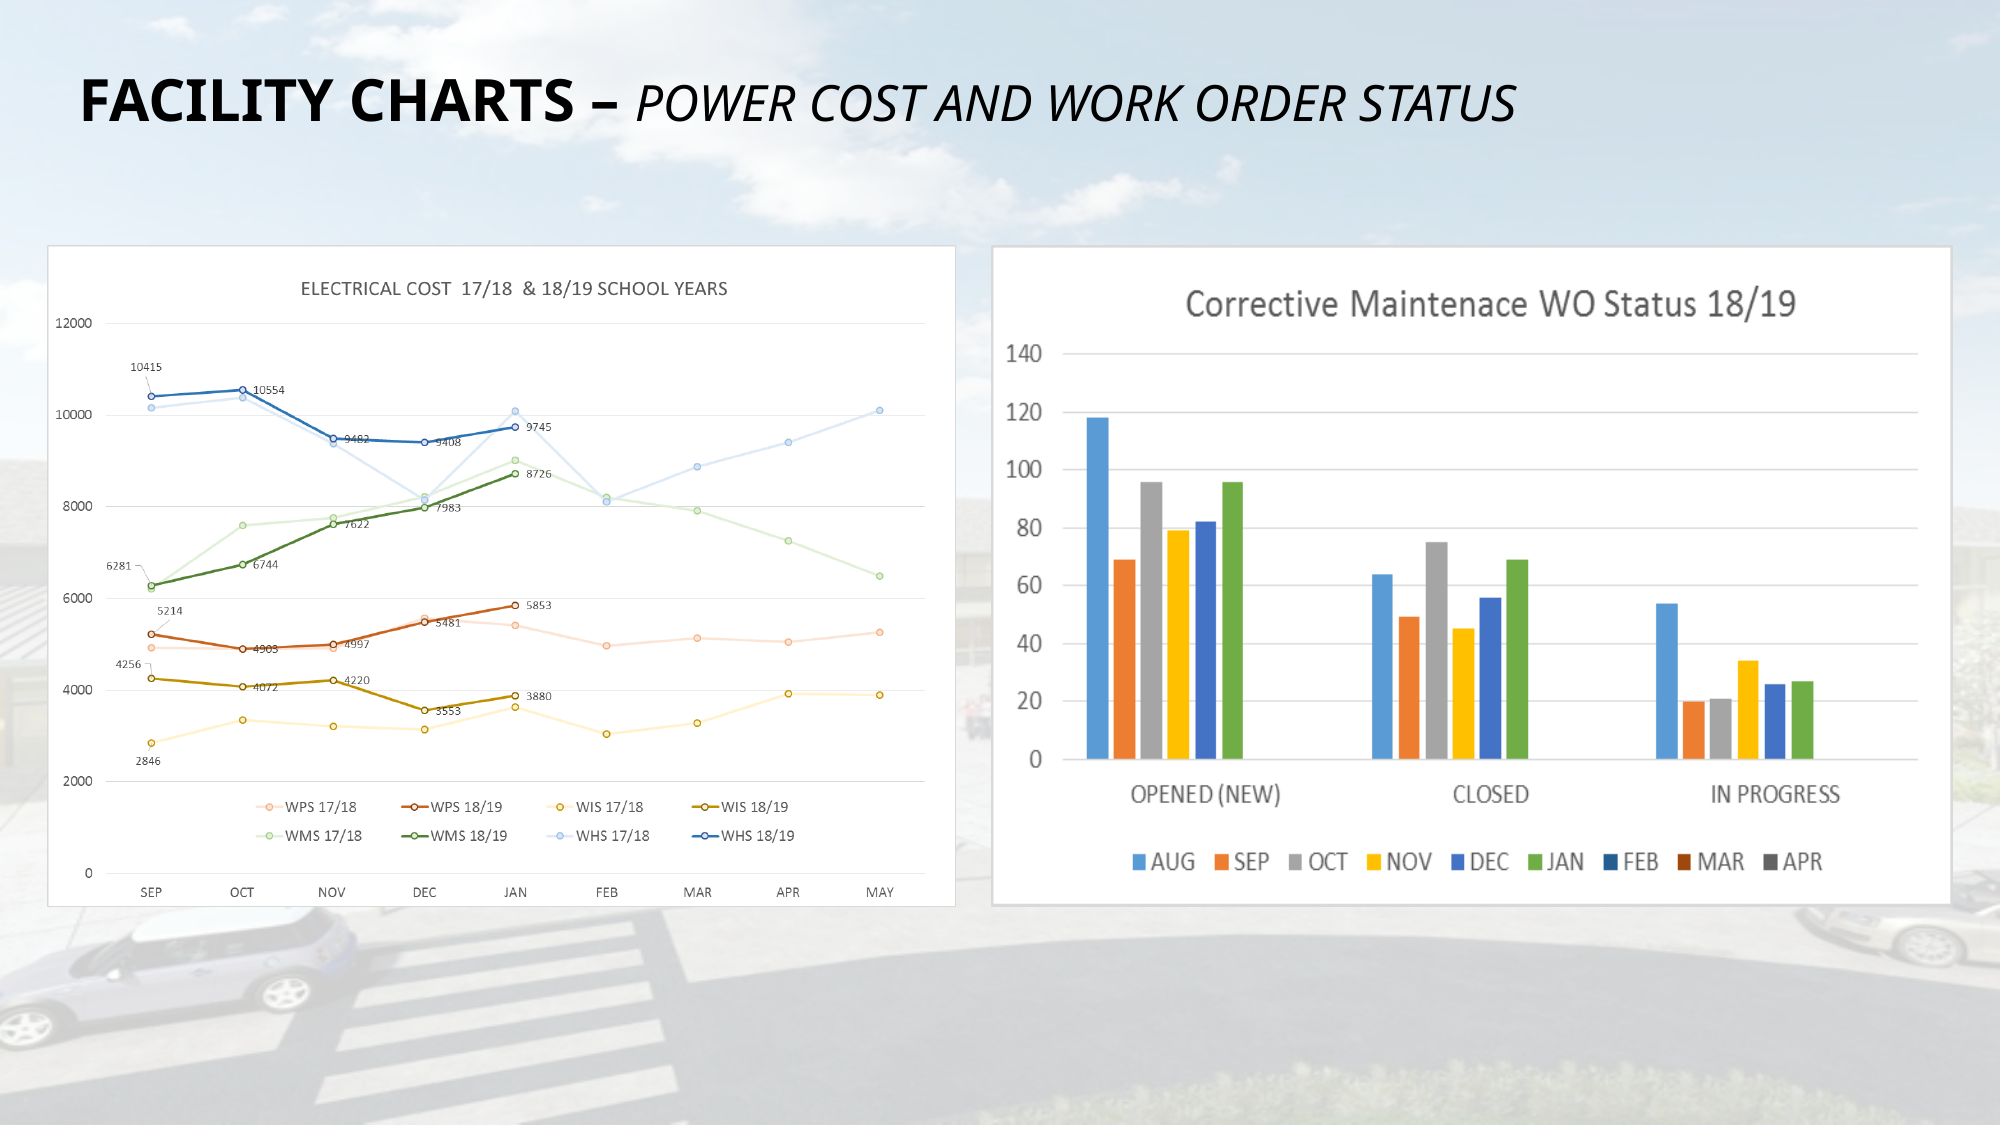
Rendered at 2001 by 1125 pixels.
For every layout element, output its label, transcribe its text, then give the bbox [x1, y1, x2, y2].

picture [46, 245, 956, 907]
picture [991, 245, 1953, 907]
title FACILITY CHARTS – POWER COST AND WORK ORDER STATUS [63, 51, 1789, 155]
